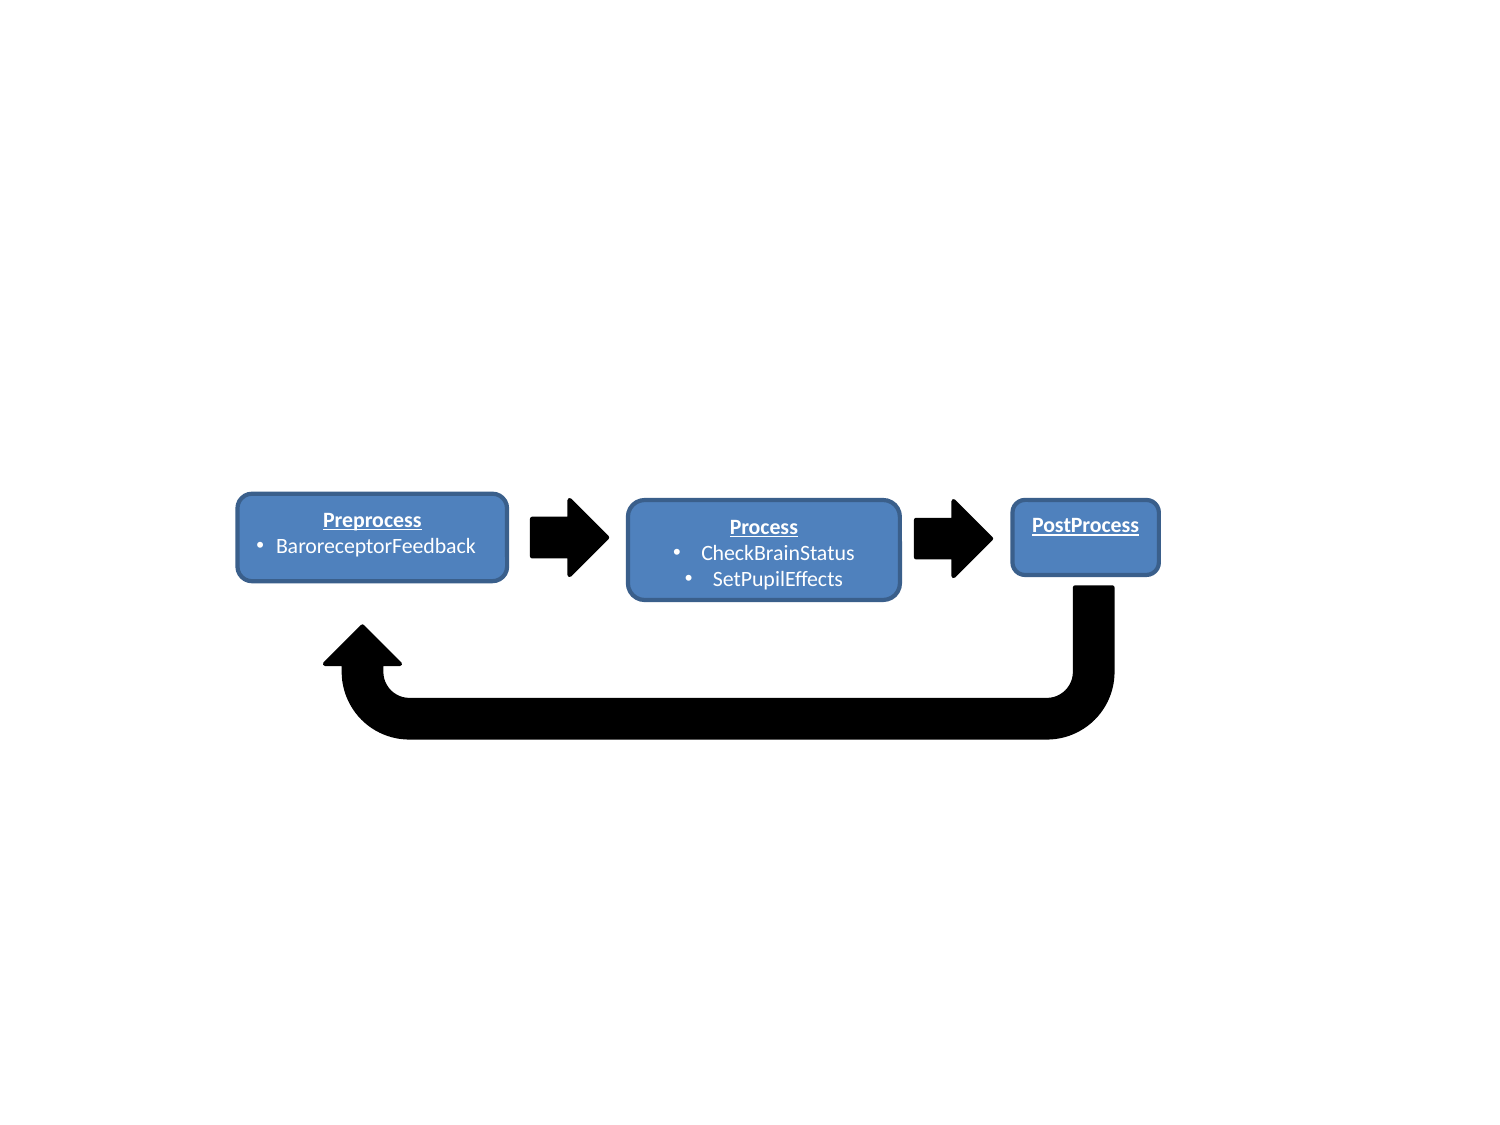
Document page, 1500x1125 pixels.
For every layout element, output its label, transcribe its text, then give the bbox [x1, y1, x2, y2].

text_box PostProcess [1010, 497, 1161, 578]
text_box [529, 498, 610, 577]
text_box Preprocess BaroreceptorFeedback [235, 491, 510, 584]
text_box [323, 585, 1115, 740]
text_box [913, 499, 994, 579]
text_box Process CheckBrainStatus SetPupilEffects [625, 497, 903, 603]
